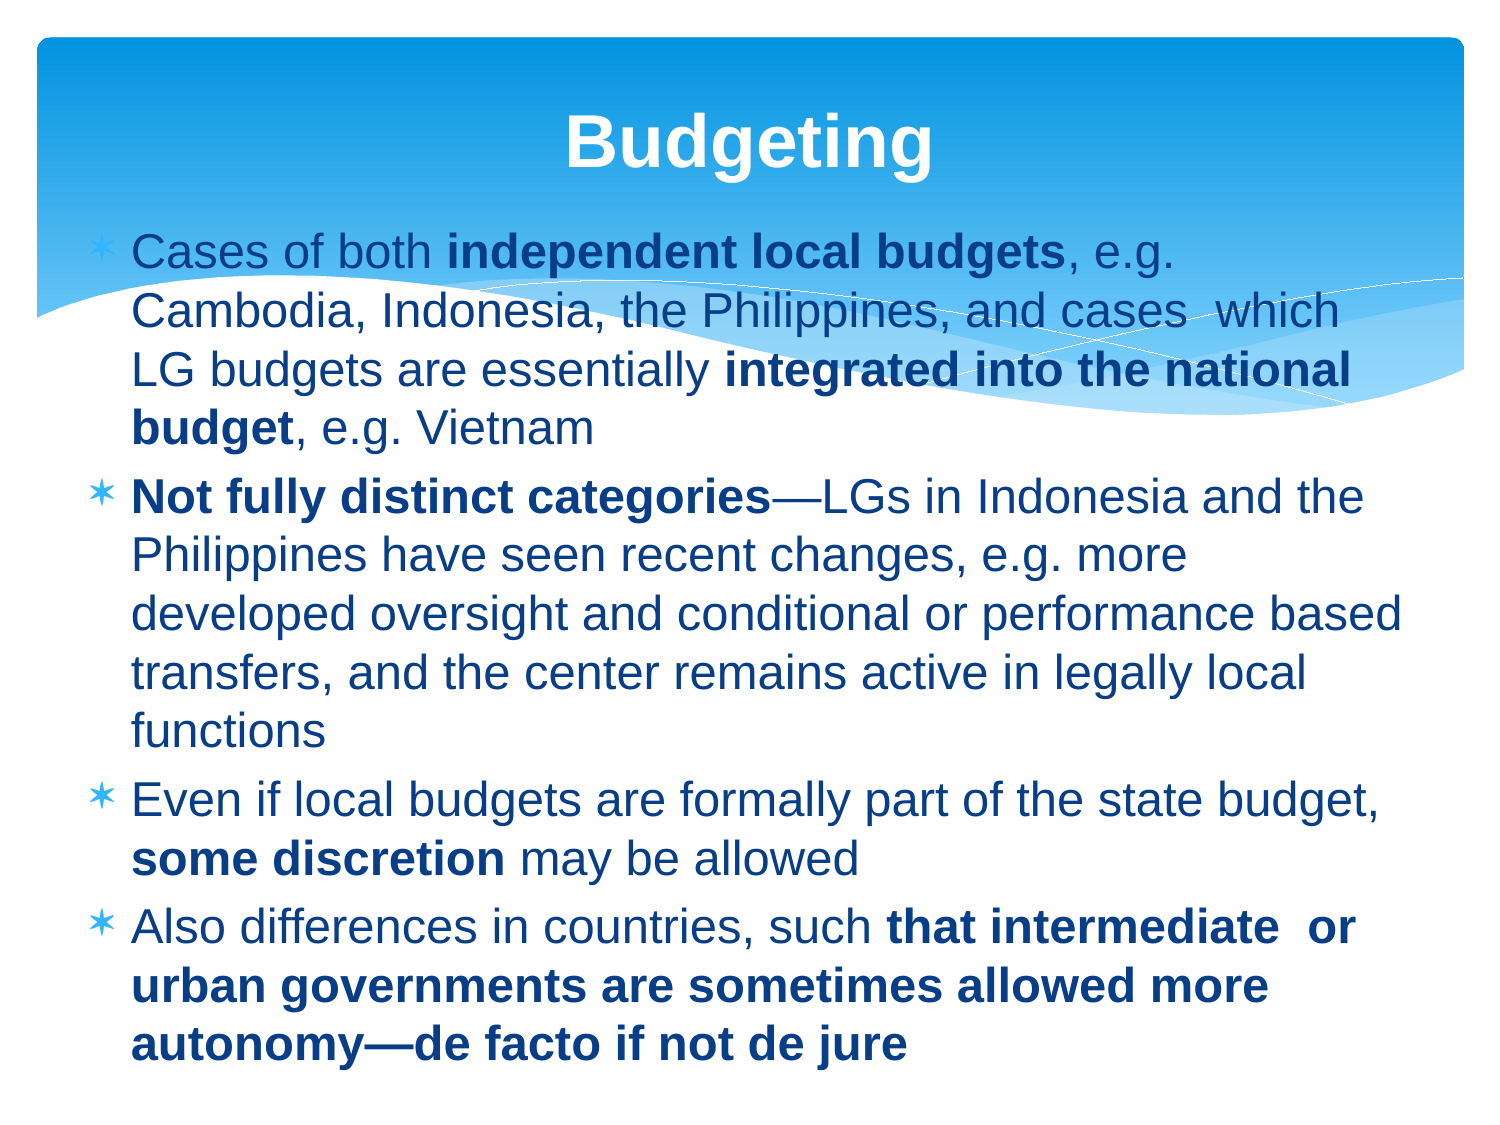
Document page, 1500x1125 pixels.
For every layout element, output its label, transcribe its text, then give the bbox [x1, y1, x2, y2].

list Cases of both independent local budgets, e.g. Cambodia, Indonesia, the Philippines, and cases which LG budgets are essentially integrated into the national budget, e.g. Vietnam Not fully distinct categories—LGs in Indonesia and the Philippines have seen recent changes, e.g. more developed oversight and conditional or performance based transfers, and the center remains active in legally local functions Even if local budgets are formally part of the state budget, some discretion may be allowed Also differences in countries, such that intermediate or urban governments are sometimes allowed more autonomy—de facto if not de jure [75, 212, 1425, 1088]
title Budgeting [112, 62, 1388, 213]
